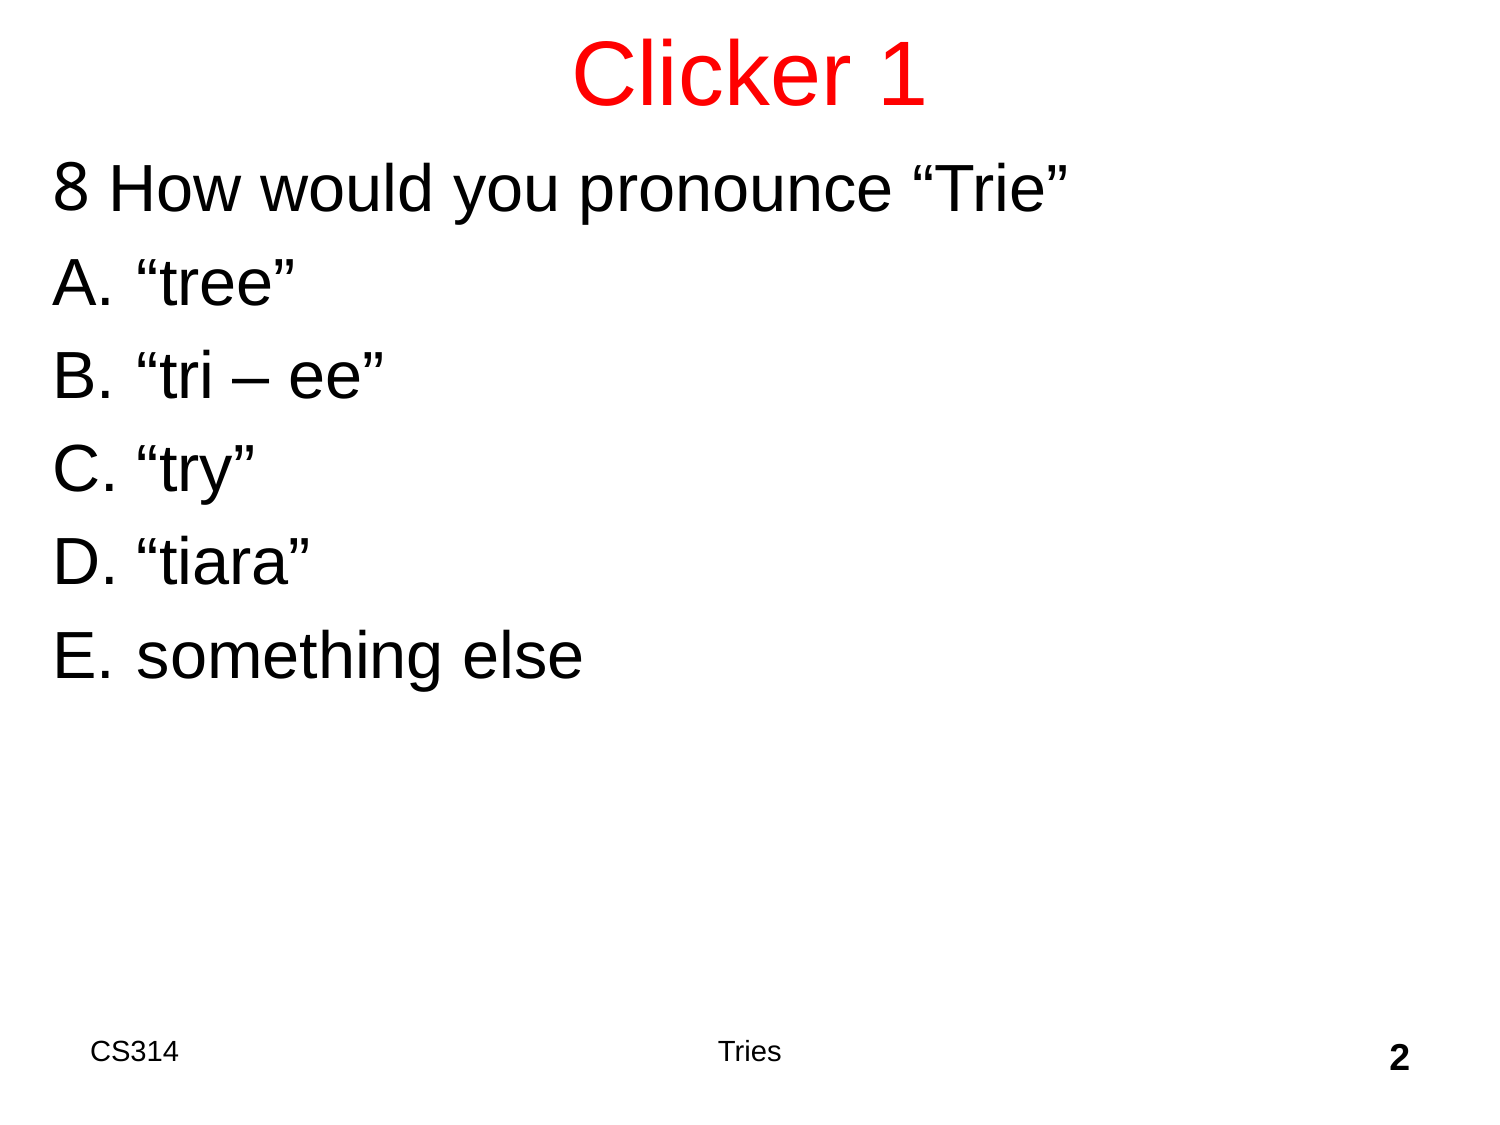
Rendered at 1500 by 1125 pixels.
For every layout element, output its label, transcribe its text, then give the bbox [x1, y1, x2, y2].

slide_number 2 [1112, 1024, 1426, 1101]
title Clicker 1 [112, 0, 1388, 137]
footer Tries [462, 1024, 1038, 1101]
list How would you pronounce “Trie” “tree” “tri – ee” “try” “tiara” something else [37, 137, 1463, 1038]
slide_number CS314 [74, 1024, 451, 1101]
